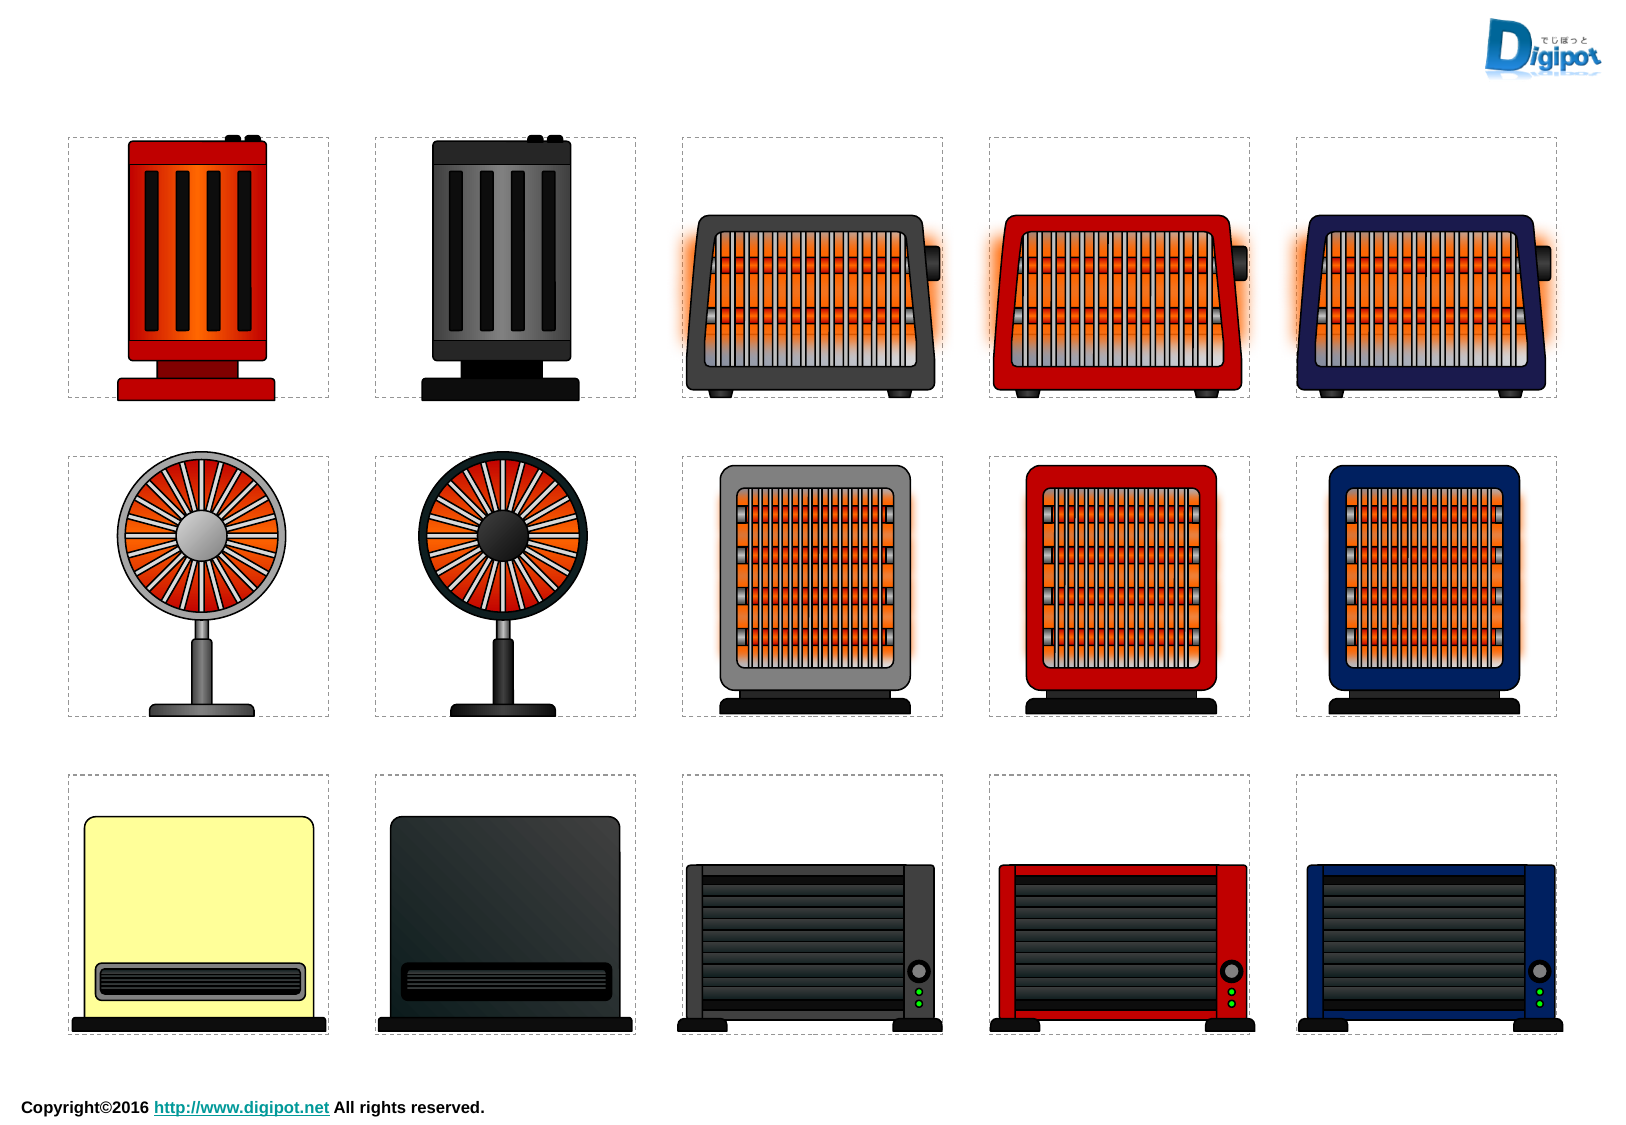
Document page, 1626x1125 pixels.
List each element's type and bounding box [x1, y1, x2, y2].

text_box [1298, 864, 1563, 1032]
text_box [677, 864, 943, 1032]
picture [1485, 18, 1602, 82]
text_box [1025, 465, 1217, 714]
text_box [719, 465, 911, 714]
text_box [117, 451, 286, 717]
text_box [418, 451, 588, 717]
text_box [378, 816, 633, 1032]
text_box [1297, 215, 1551, 398]
text_box [72, 816, 326, 1032]
text_box [421, 135, 580, 401]
text_box [993, 215, 1247, 398]
text_box [990, 864, 1255, 1032]
text_box [1329, 465, 1520, 714]
text_box [117, 135, 275, 401]
text_box [686, 215, 940, 398]
